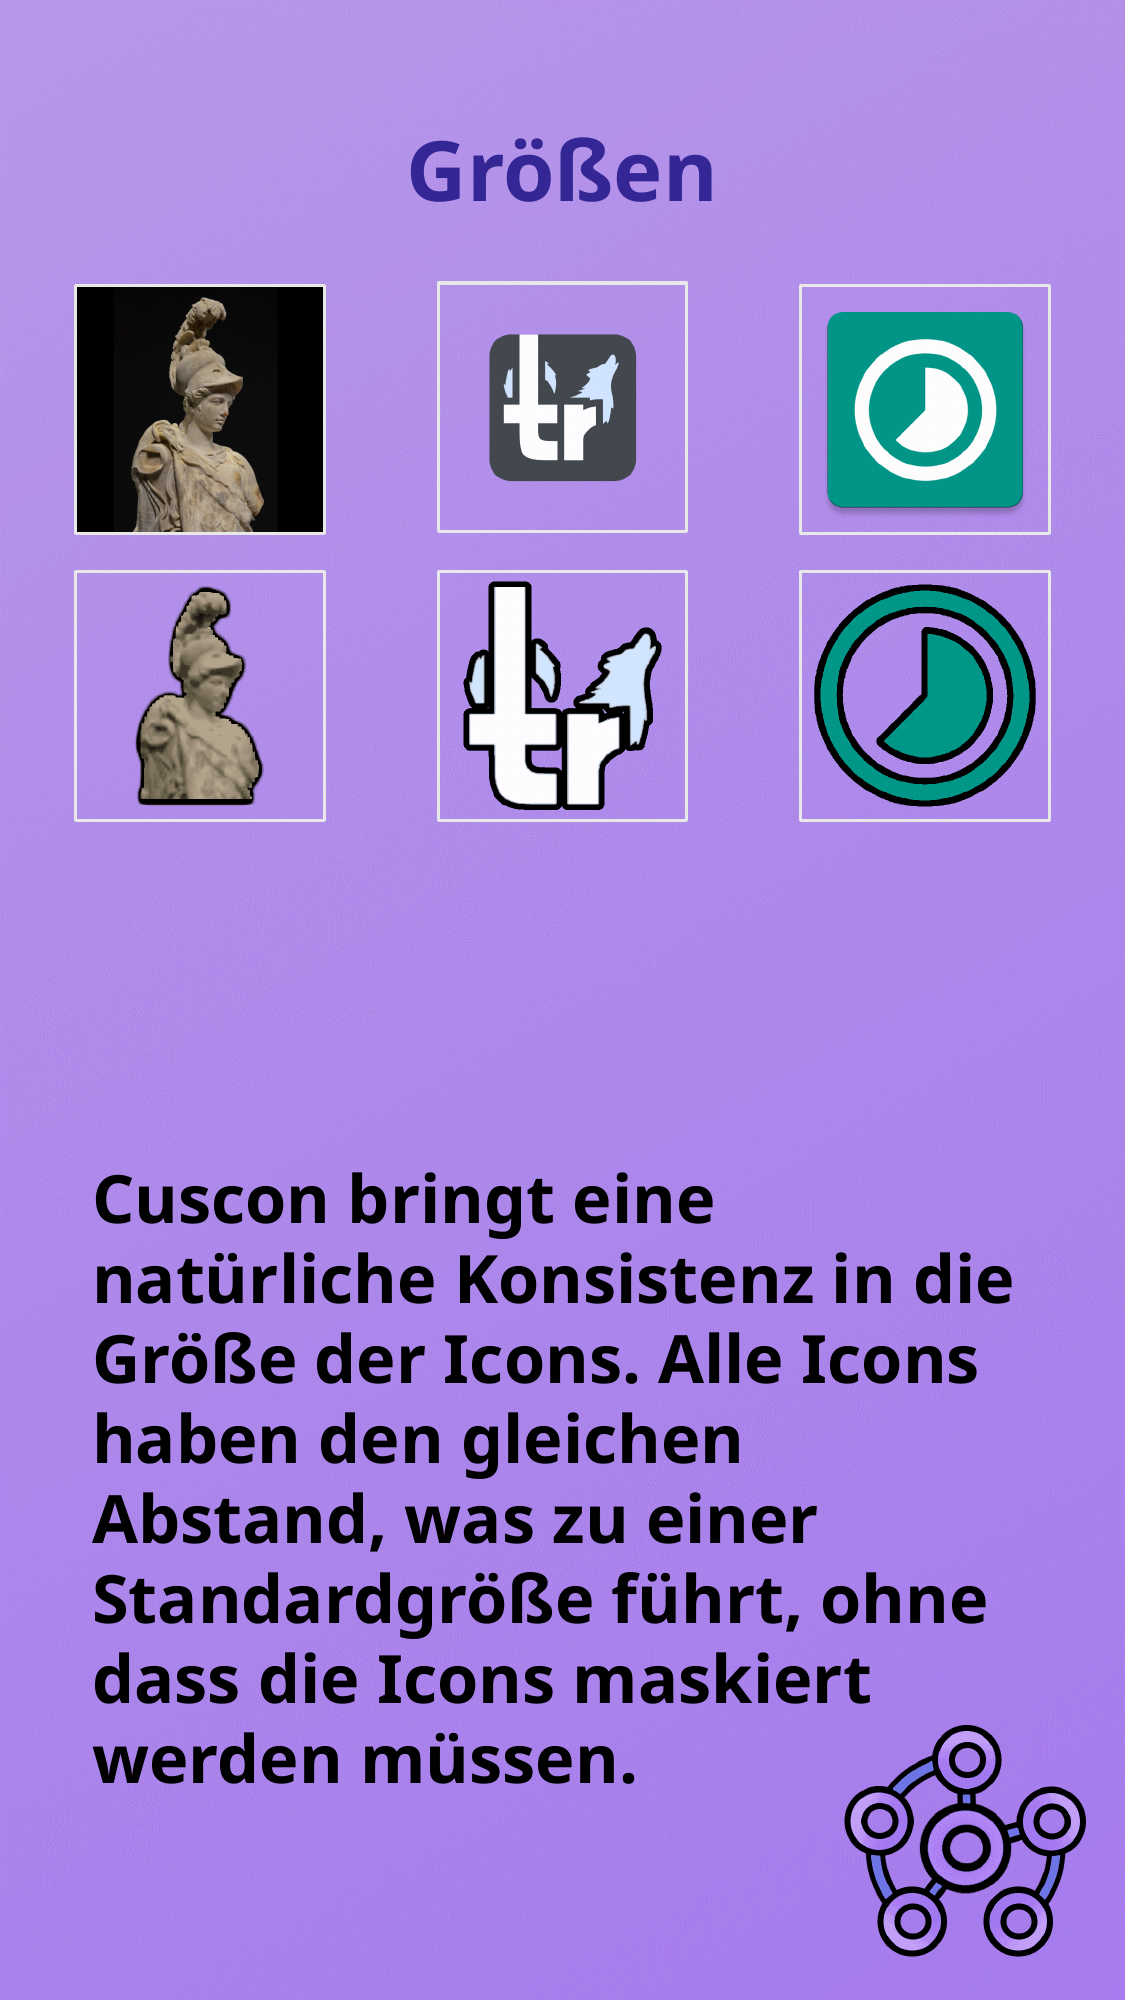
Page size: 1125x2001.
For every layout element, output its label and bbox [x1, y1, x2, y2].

list [439, 572, 686, 819]
picture [0, 0, 1125, 2000]
